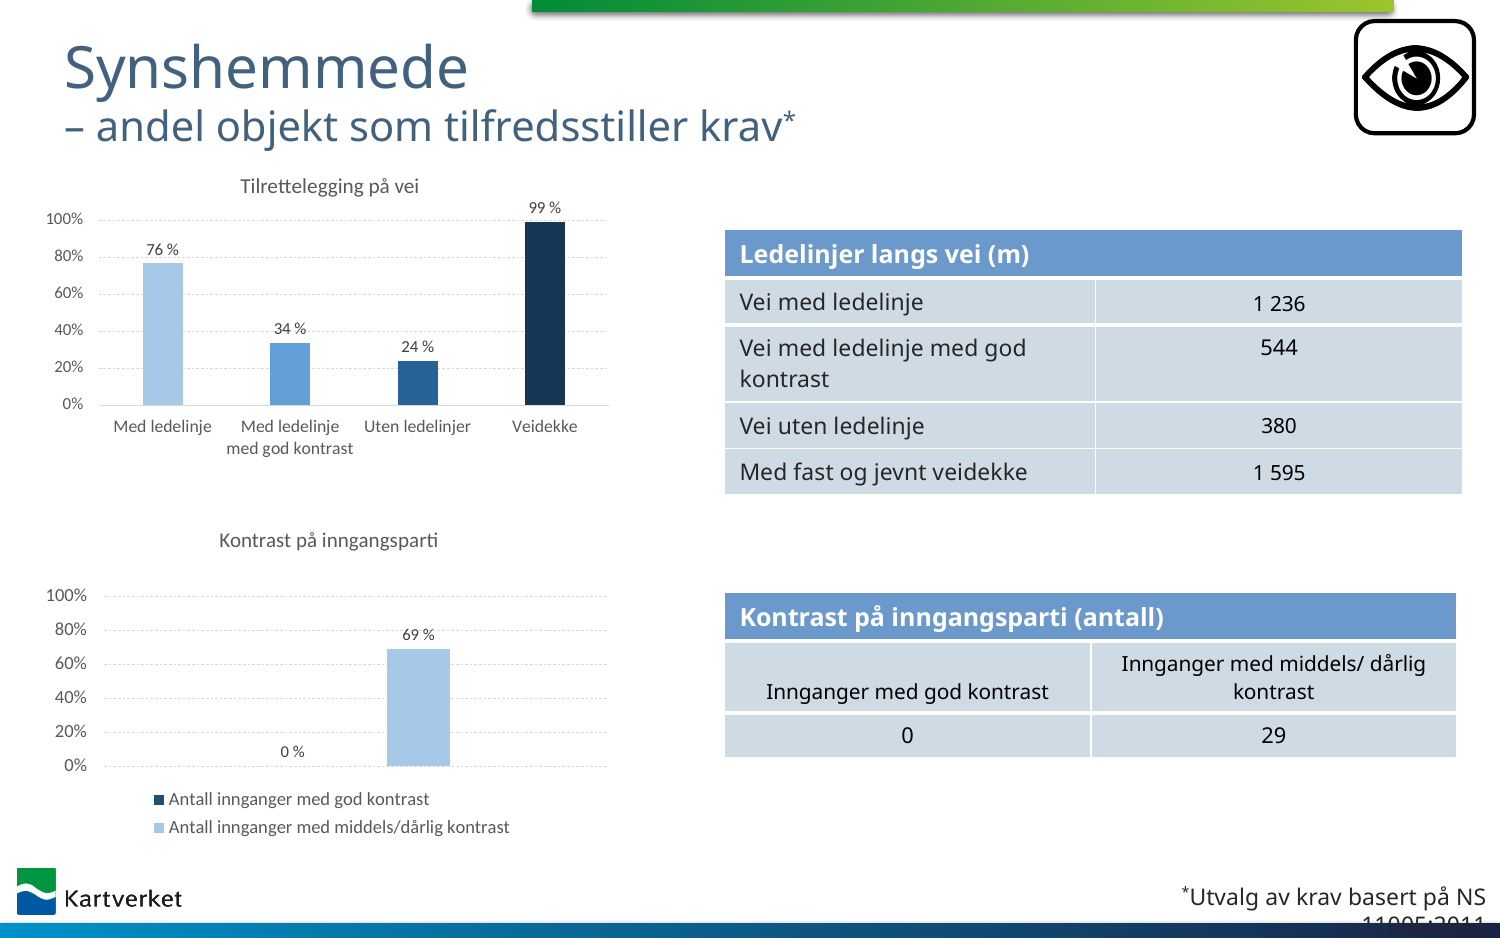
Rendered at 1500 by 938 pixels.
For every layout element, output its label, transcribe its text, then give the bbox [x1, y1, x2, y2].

text_box *Utvalg av krav basert på NS 11005:2011 [1068, 873, 1500, 938]
table_cell Innganger med god kontrast [725, 643, 1090, 711]
table_cell 1 595 [1096, 449, 1462, 494]
table_cell 380 [1096, 403, 1462, 448]
table_cell Vei uten ledelinje [725, 403, 1095, 448]
text_box Synshemmede – andel objekt som tilfredsstiller krav* [49, 24, 1431, 158]
table_cell Innganger med middels/ dårlig kontrast [1092, 643, 1456, 711]
table_cell Vei med ledelinje med god kontrast [725, 327, 1095, 401]
table_cell 1 236 [1096, 280, 1462, 323]
table_cell 29 [1092, 715, 1456, 757]
table_header Kontrast på inngangsparti (antall) [725, 593, 1456, 639]
table_cell 0 [725, 715, 1090, 757]
table_cell Med fast og jevnt veidekke [725, 449, 1095, 494]
table_header Ledelinjer langs vei (m) [725, 230, 1462, 276]
table_cell Vei med ledelinje [725, 280, 1095, 323]
picture [41, 166, 619, 492]
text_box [1355, 20, 1475, 134]
picture [41, 520, 617, 846]
table_cell 544 [1096, 327, 1462, 401]
